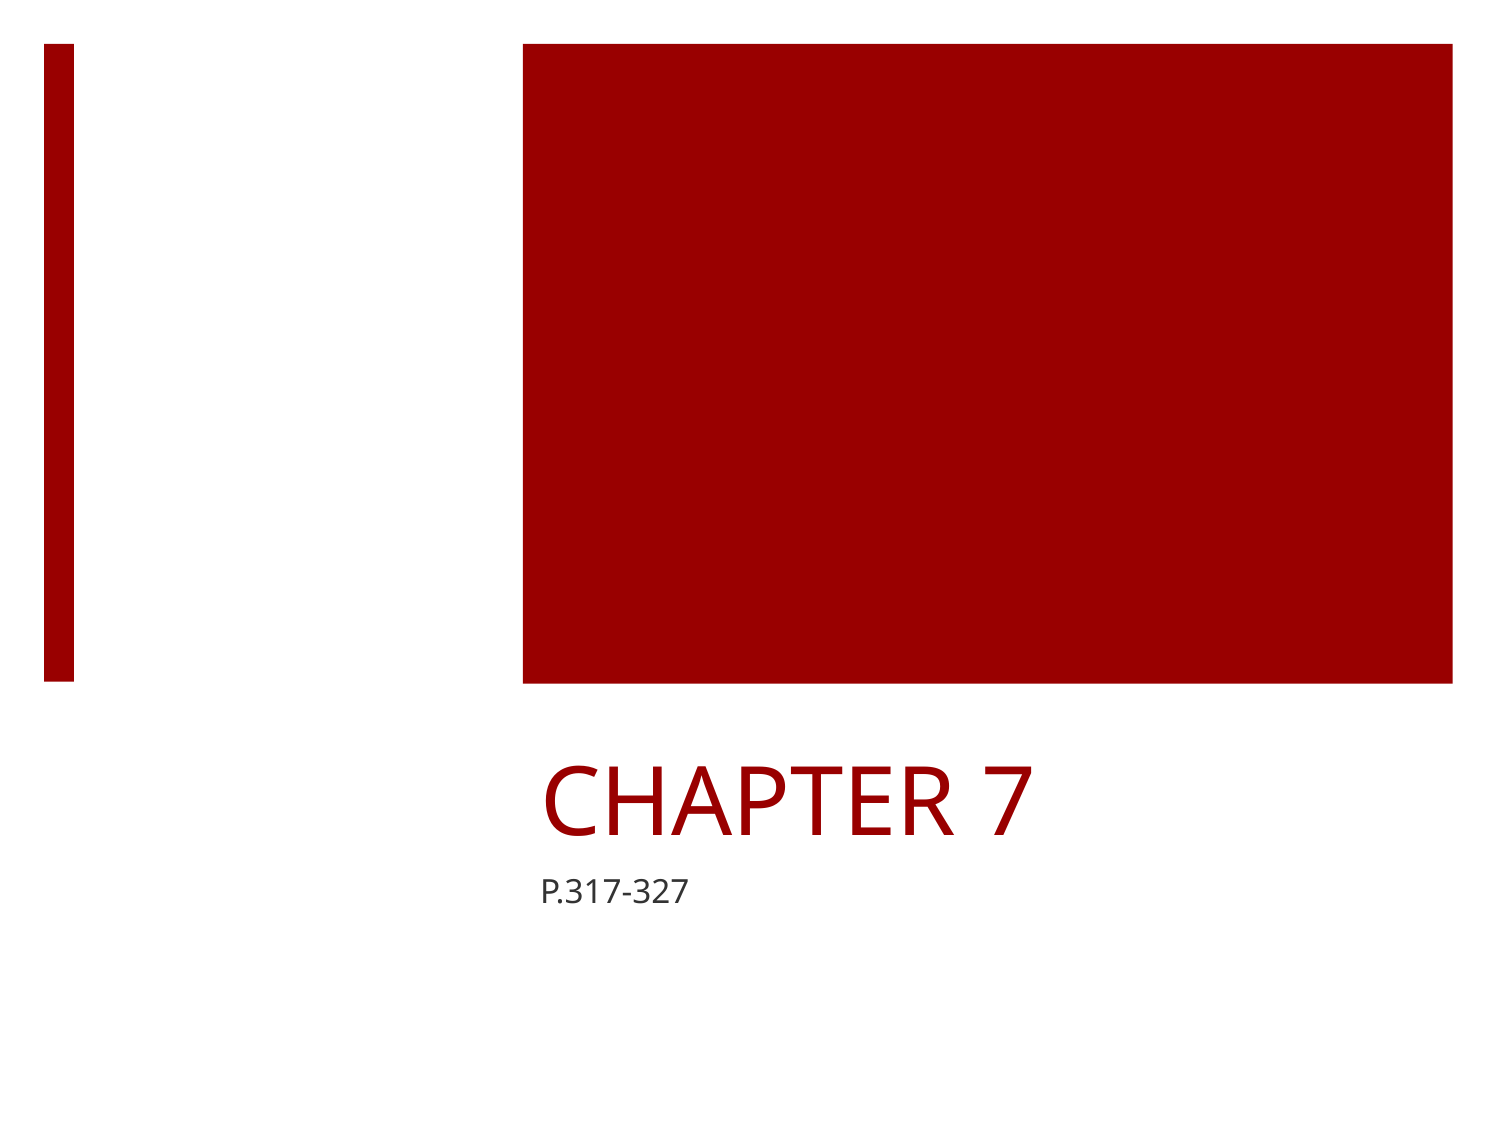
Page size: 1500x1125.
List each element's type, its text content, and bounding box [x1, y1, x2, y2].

title CHAPTER 7 [525, 690, 1421, 862]
subtitle P.317-327 [525, 862, 1421, 965]
